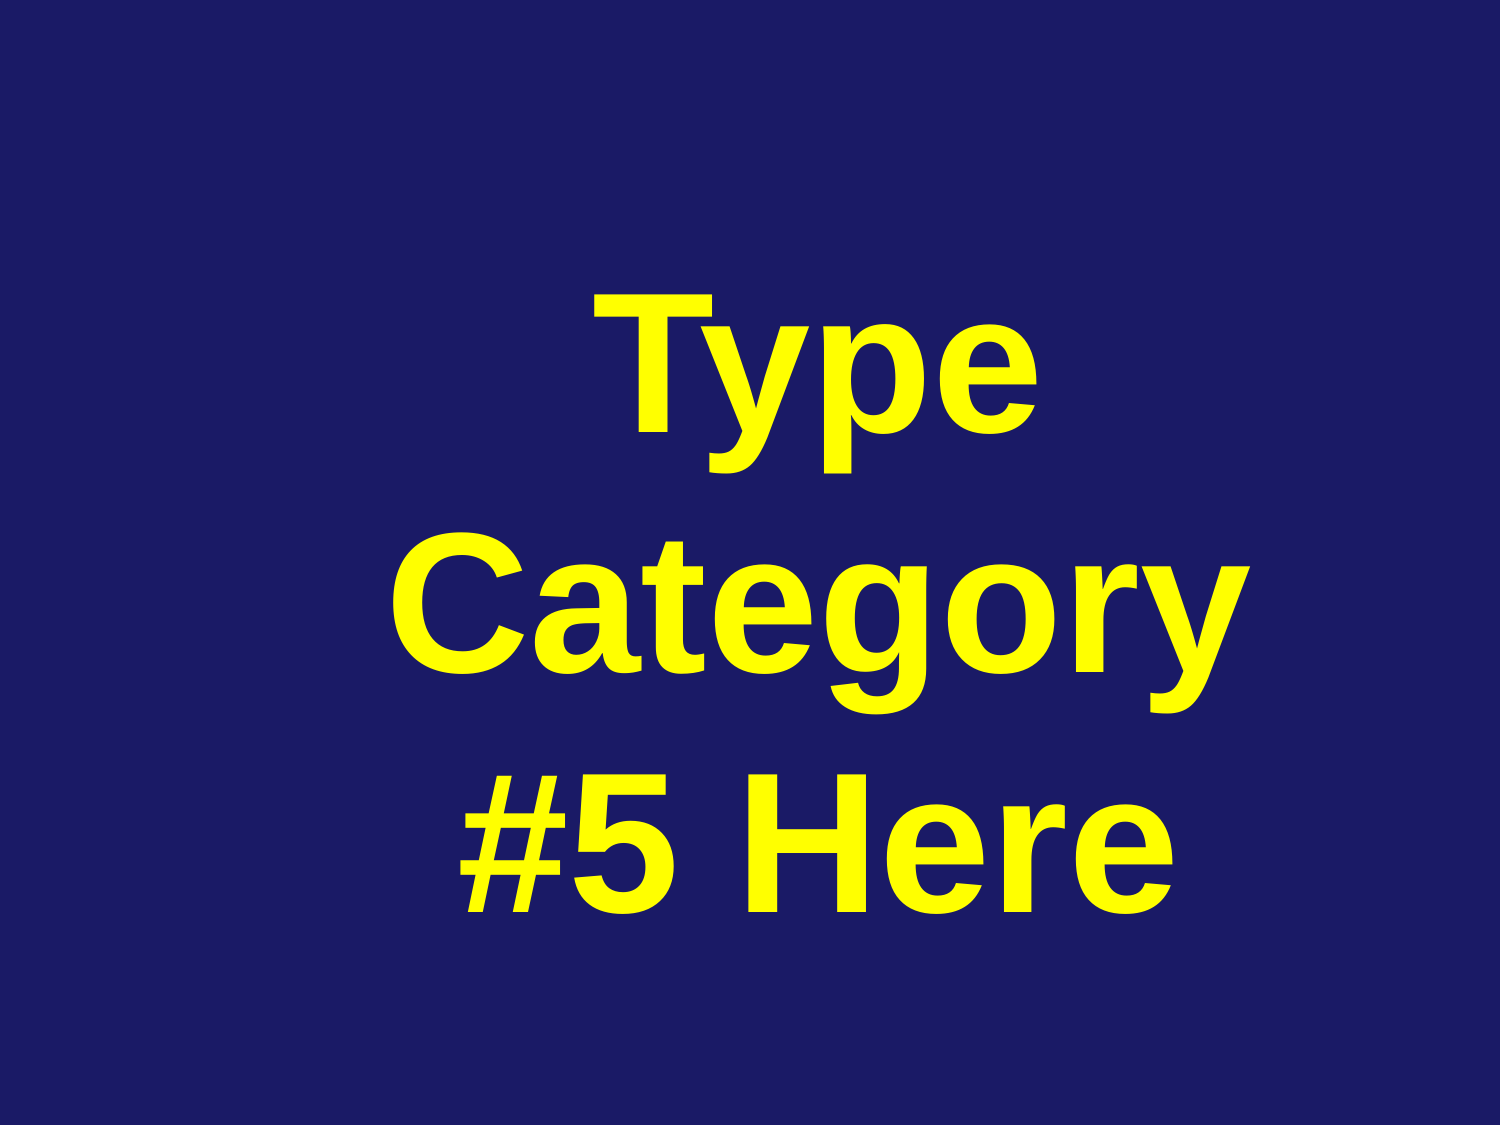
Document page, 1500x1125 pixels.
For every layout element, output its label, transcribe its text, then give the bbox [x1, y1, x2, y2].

text_box Type Category #5 Here [287, 224, 1350, 960]
